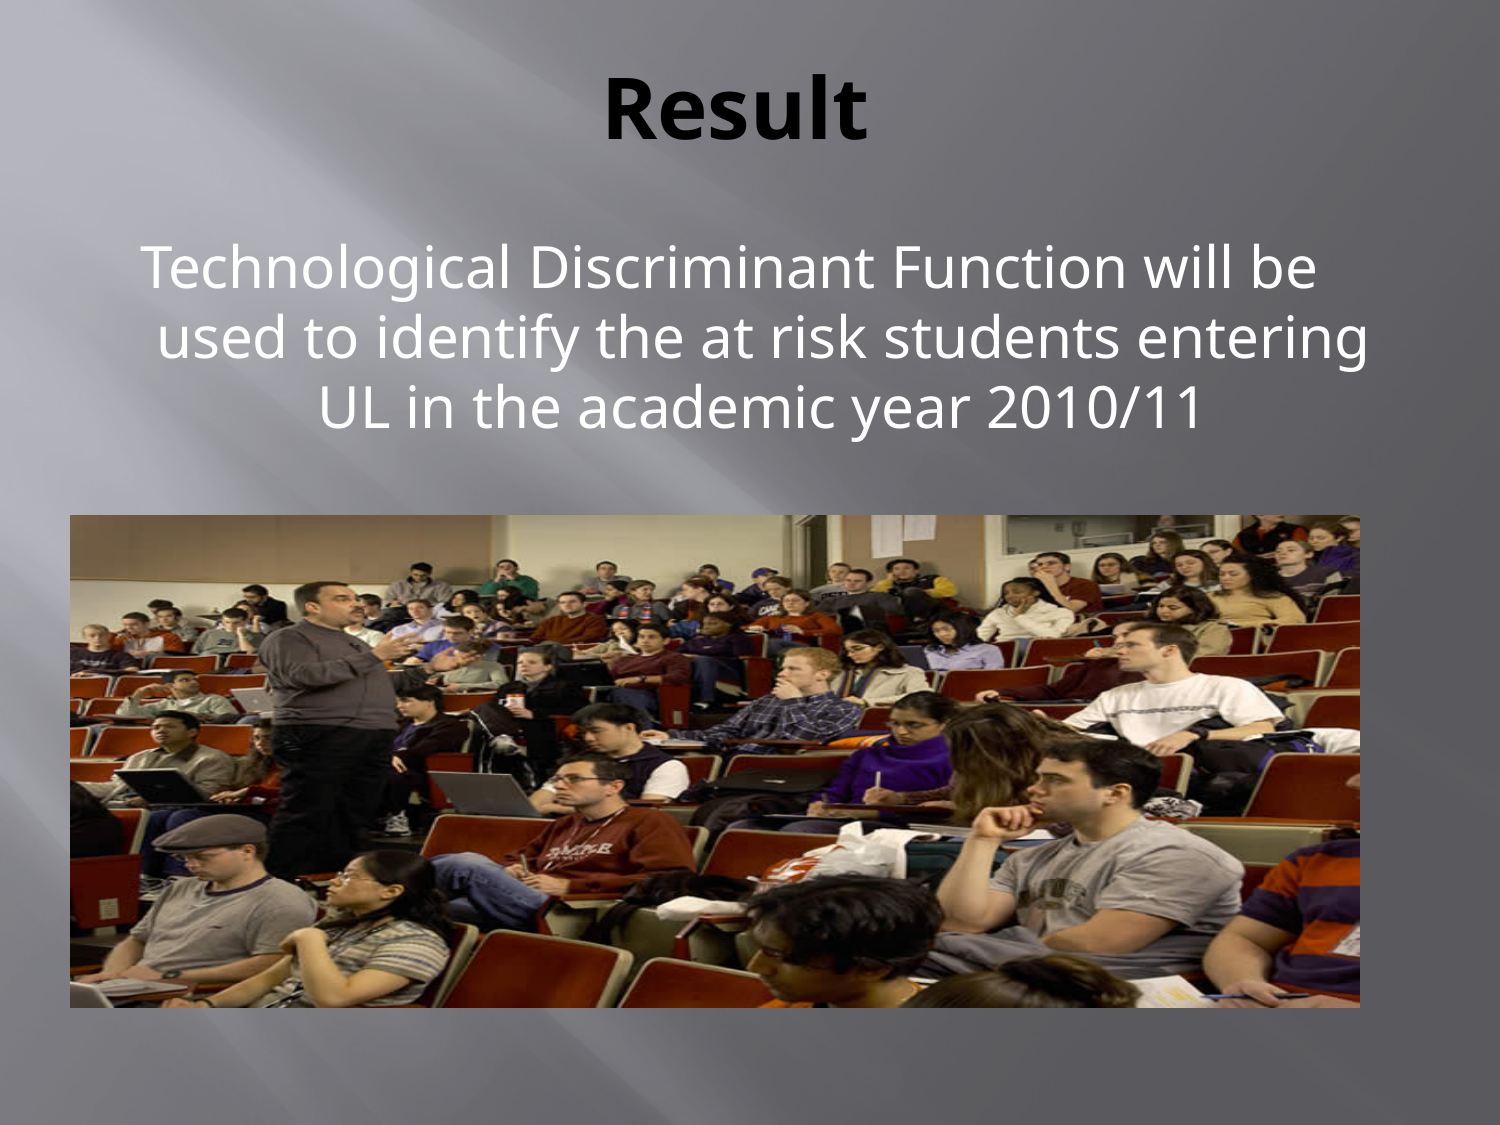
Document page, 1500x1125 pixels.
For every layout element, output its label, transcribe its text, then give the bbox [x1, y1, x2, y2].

list Technological Discriminant Function will be used to identify the at risk students entering UL in the academic year 2010/11 [41, 222, 1395, 926]
picture [70, 515, 1360, 1008]
title Result [41, 35, 1430, 176]
